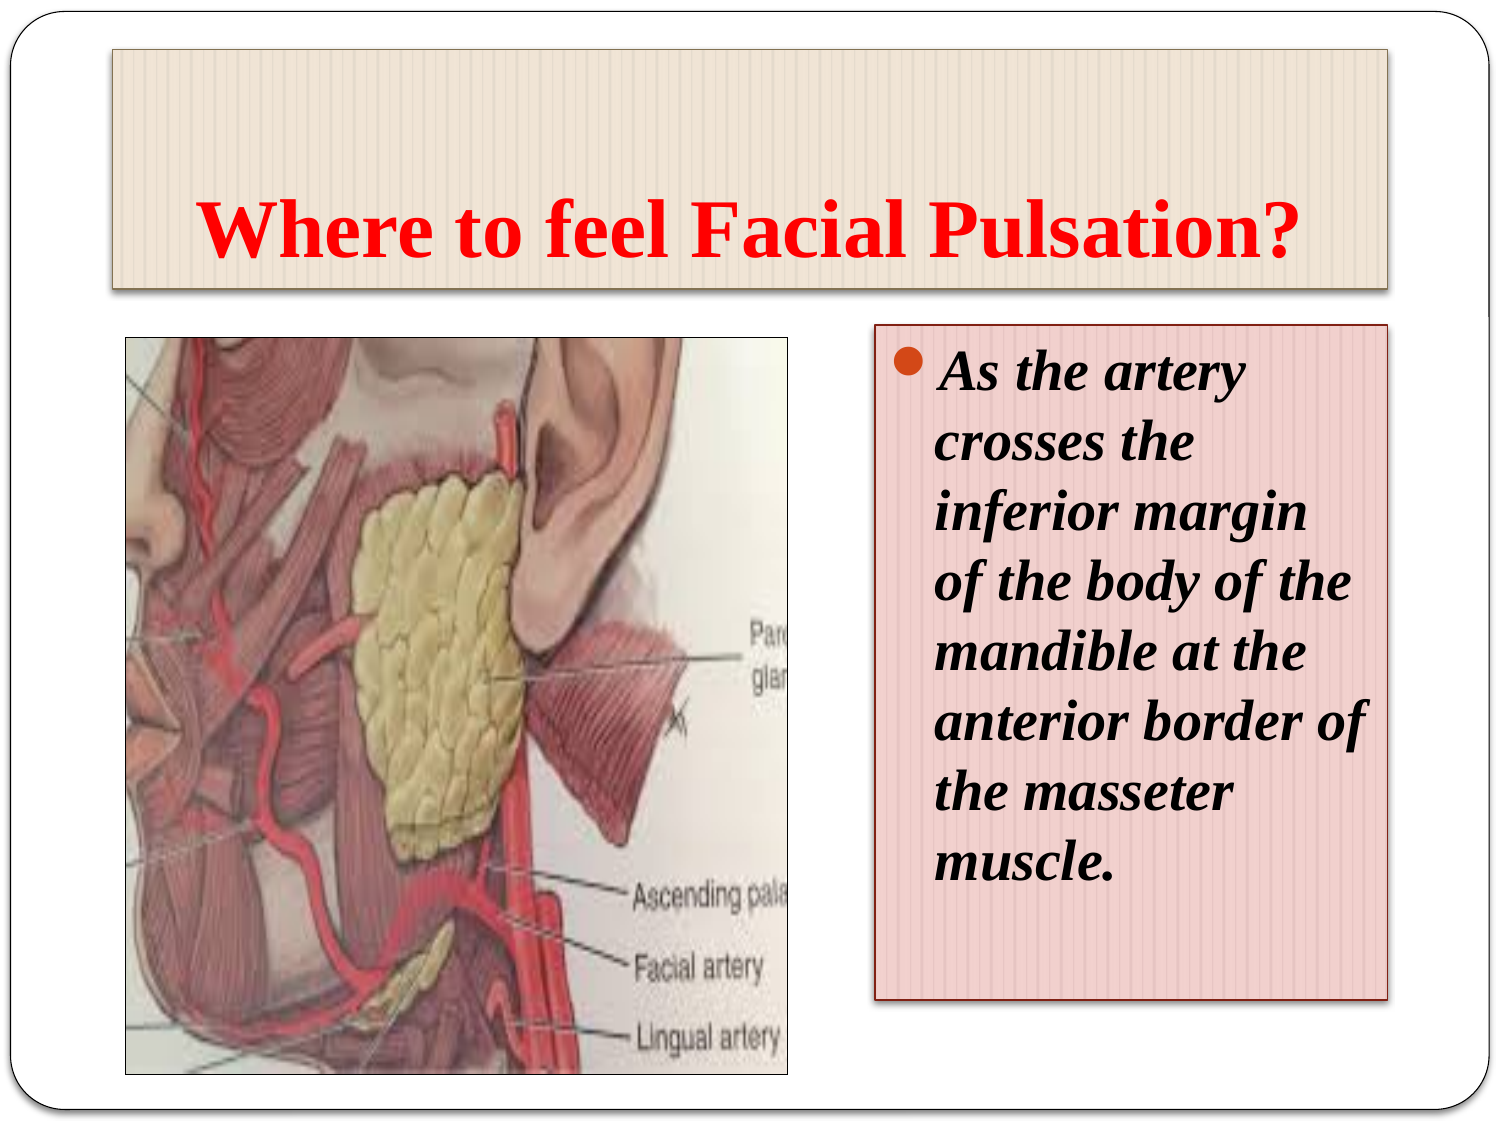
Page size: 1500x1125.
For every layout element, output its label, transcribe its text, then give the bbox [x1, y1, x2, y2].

picture [124, 337, 788, 1076]
title Where to feel Facial Pulsation? [112, 49, 1388, 290]
list As the artery crosses the inferior margin of the body of the mandible at the anterior border of the masseter muscle. [874, 324, 1388, 1001]
